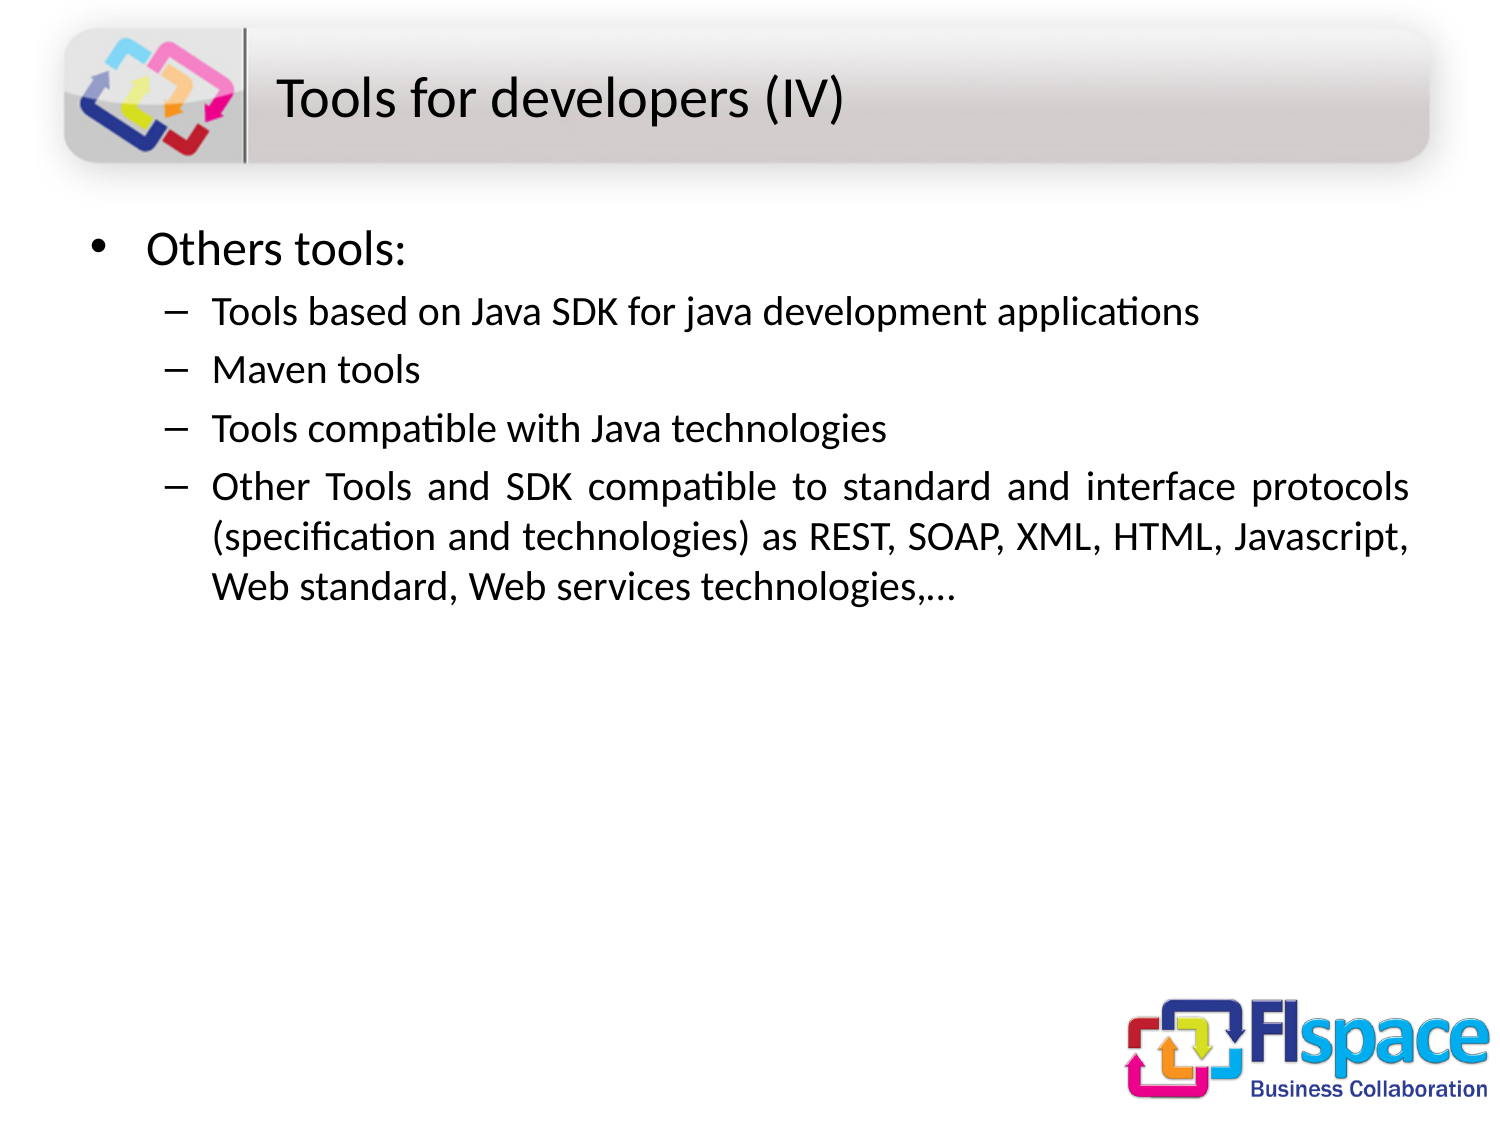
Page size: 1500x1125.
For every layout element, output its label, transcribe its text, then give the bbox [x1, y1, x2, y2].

picture [0, 0, 1500, 253]
text_box Others tools: Tools based on Java SDK for java development applications Maven tools Tools compatible with Java technologies Other Tools and SDK compatible to standard and interface protocols (specification and technologies) as REST, SOAP, XML, HTML, Javascript, Web standard, Web services technologies,… [74, 207, 1425, 988]
title Tools for developers (IV) [261, 39, 1401, 149]
picture [1118, 993, 1496, 1101]
